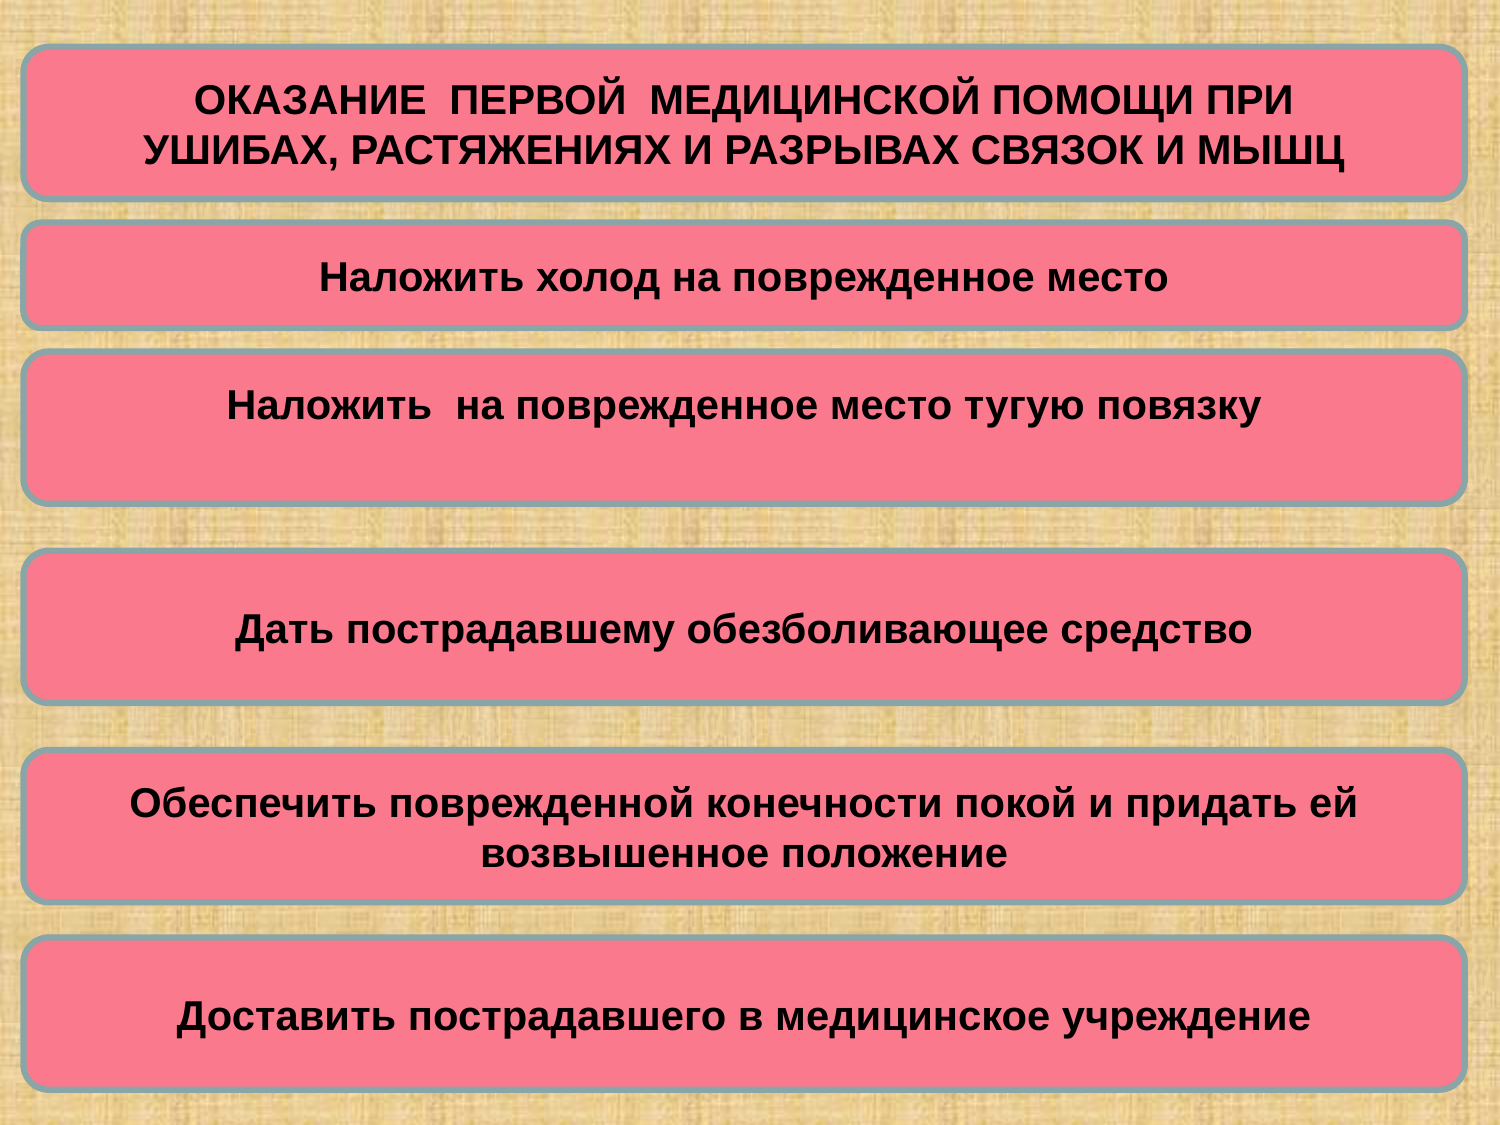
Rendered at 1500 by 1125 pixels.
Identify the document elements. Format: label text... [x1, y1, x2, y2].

text_box ОКАЗАНИЕ ПЕРВОЙ МЕДИЦИНСКОЙ ПОМОЩИ ПРИ УШИБАХ, РАСТЯЖЕНИЯХ И РАЗРЫВАХ СВЯЗОК И МЫШЦ [21, 44, 1467, 202]
text_box Наложить на поврежденное место тугую повязку [21, 349, 1467, 506]
text_box Обеспечить поврежденной конечности покой и придать ей возвышенное положение [21, 747, 1467, 905]
text_box Доставить пострадавшего в медицинское учреждение [21, 935, 1467, 1092]
text_box Дать пострадавшему обезболивающее средство [21, 548, 1467, 706]
text_box Наложить холод на поврежденное место [21, 220, 1467, 331]
picture [0, 0, 1500, 1125]
